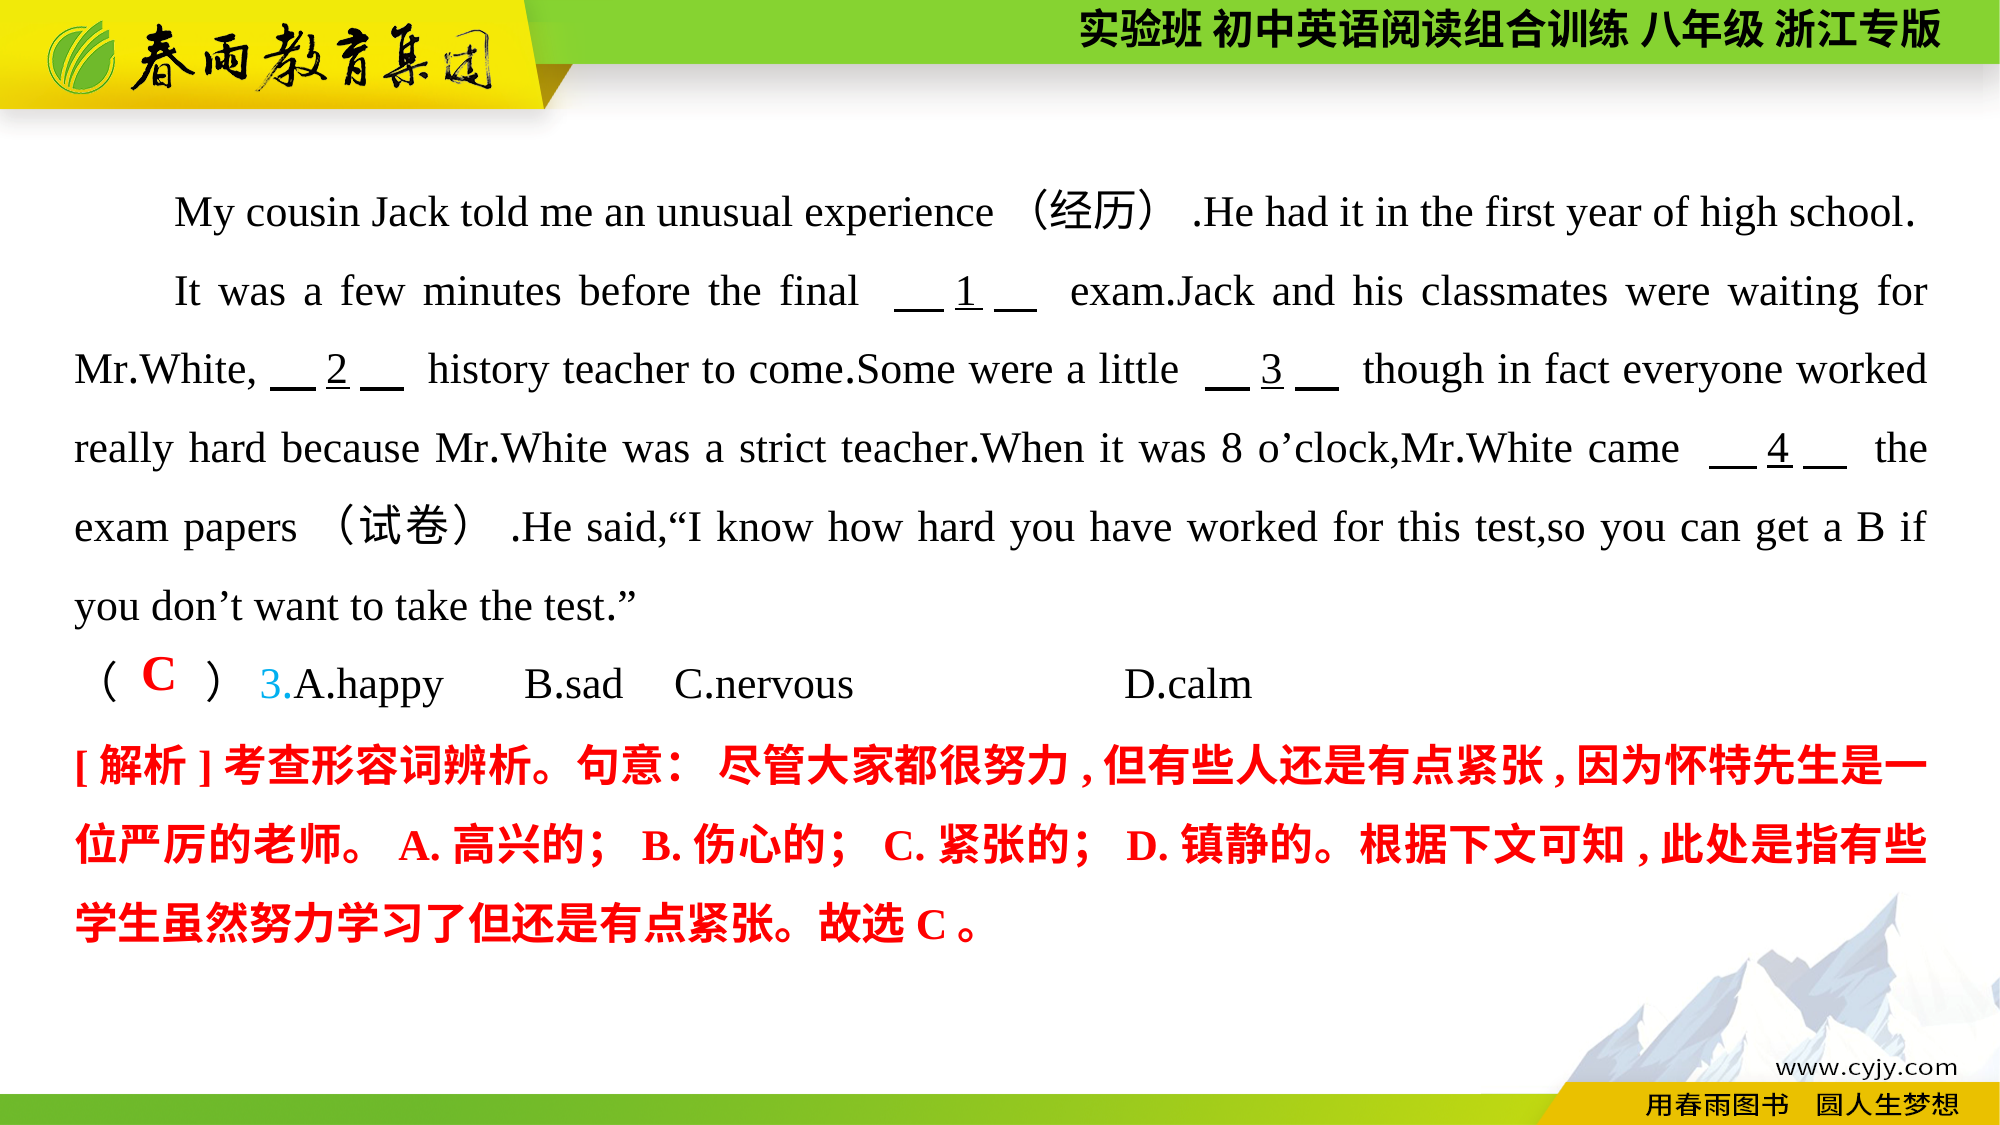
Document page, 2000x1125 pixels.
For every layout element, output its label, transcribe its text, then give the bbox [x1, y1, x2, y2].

text_box [解析]考查形容词辨析。句意： 尽管大家都很努力,但有些人还是有点紧张,因为怀特先生是一位严厉的老师。A.高兴的；B.伤心的；C.紧张的；D.镇静的。根据下文可知,此处是指有些学生虽然努力学习了但还是有点紧张。故选C。 [59, 704, 1944, 956]
list My cousin Jack told me an unusual experience（经历）.He had it in the first year of high school. It was a few minutes before the final 1 exam.Jack and his classmates were waiting for Mr.White, 2 history teacher to come.Some were a little 3 though in fact everyone worked really hard because Mr.White was a strict teacher.When it was 8 o’clock,Mr.White came 4 the exam papers（试卷）.He said,“I know how hard you have worked for this test,so you can get a B if you don’t want to take the test.” （ ）3.A.happy B.sad C.nervous D.calm [59, 149, 1944, 704]
text_box C [126, 633, 192, 709]
picture [0, 0, 2000, 1125]
